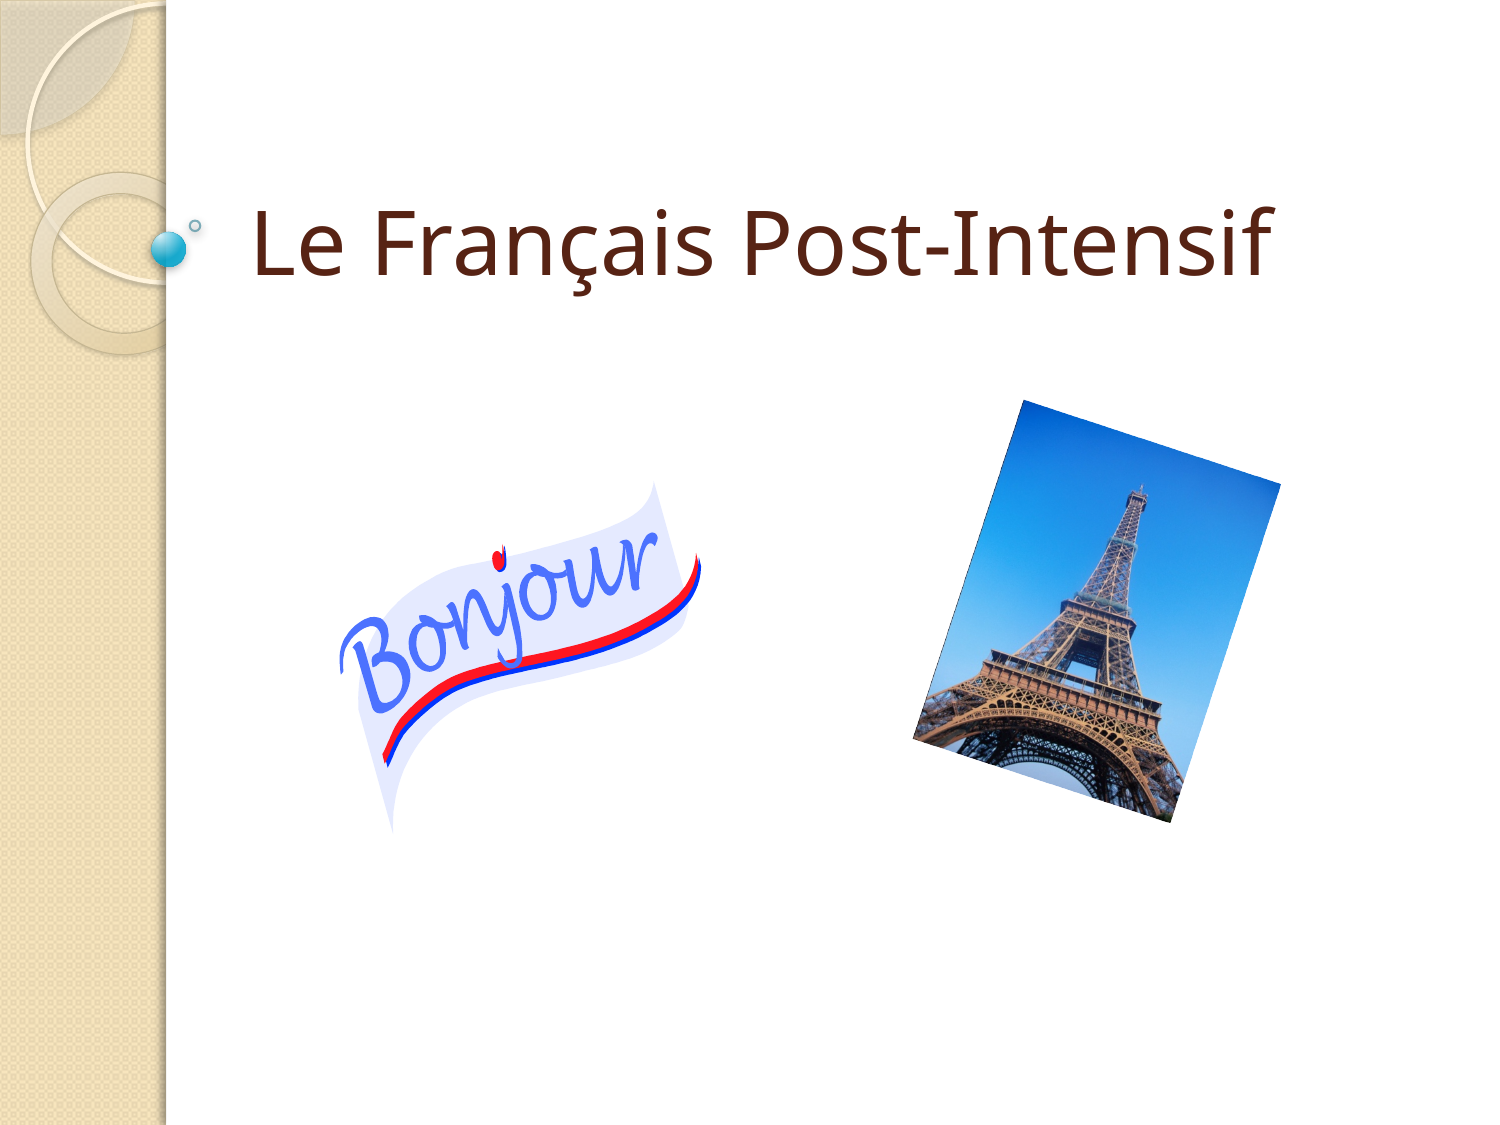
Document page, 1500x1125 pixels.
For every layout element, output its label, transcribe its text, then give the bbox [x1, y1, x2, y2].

picture [337, 537, 724, 773]
title Le Français Post-Intensif [234, 59, 1450, 301]
picture [913, 400, 1281, 822]
